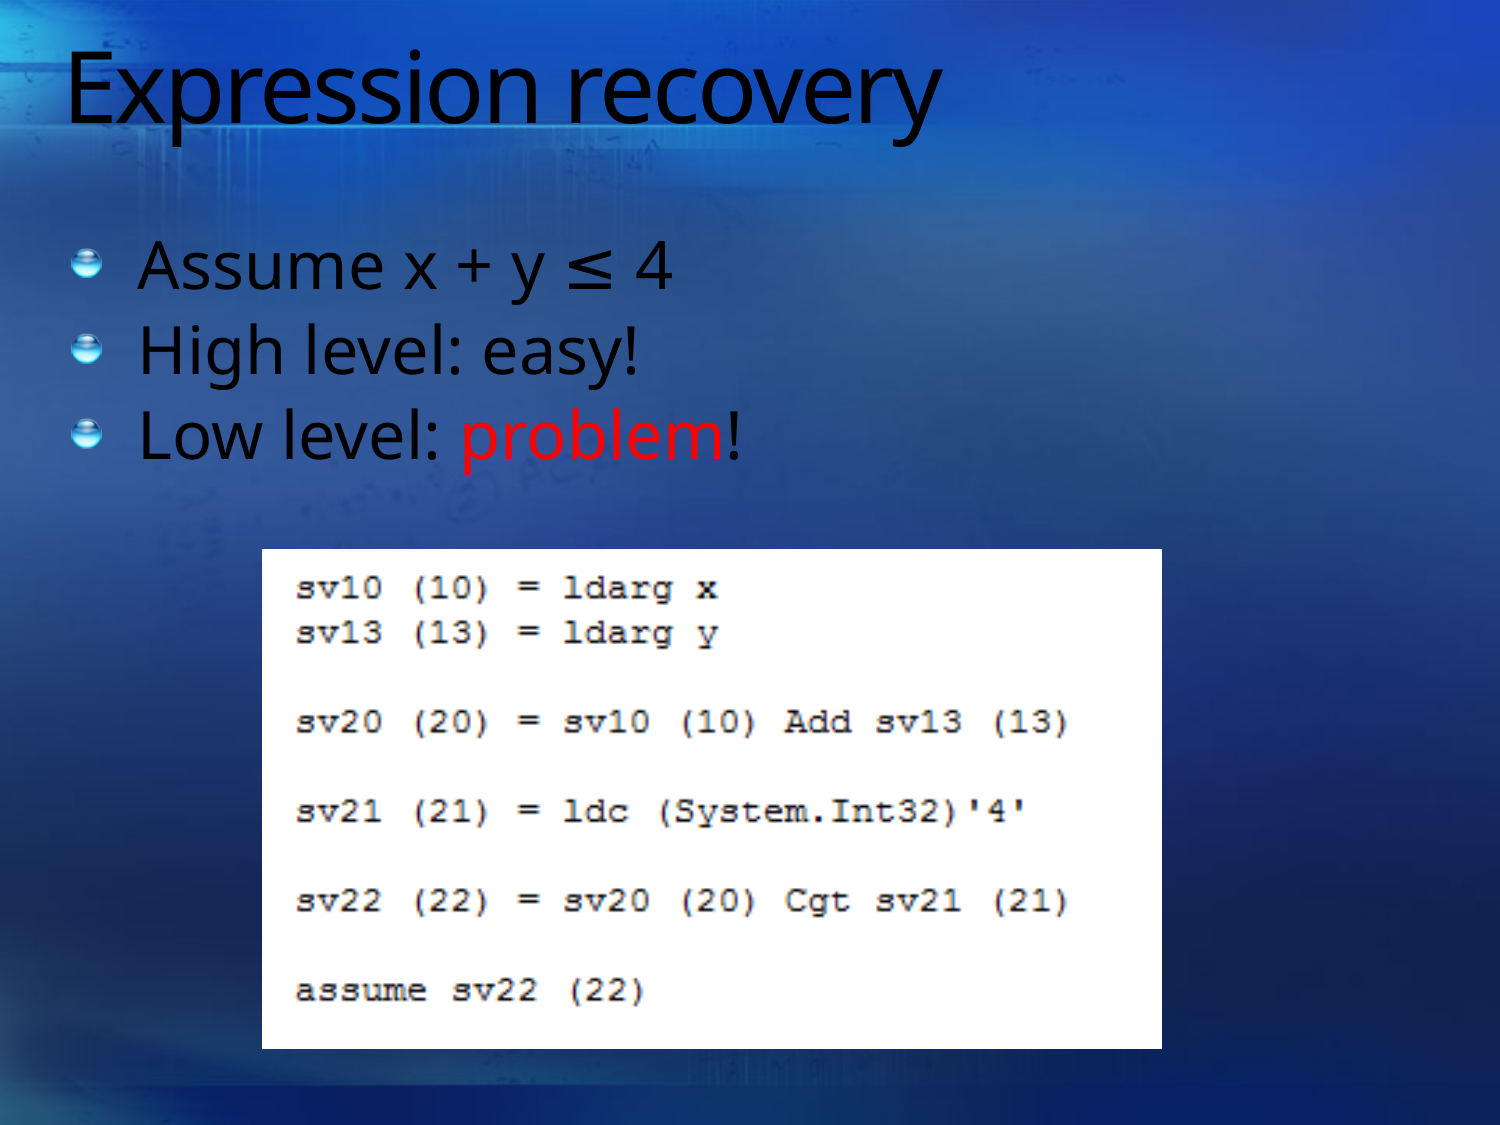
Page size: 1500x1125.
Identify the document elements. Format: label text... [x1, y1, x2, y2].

picture [0, 0, 1500, 1125]
list Assume x + y ≤ 4 High level: easy! Low level: problem! [62, 231, 1438, 749]
title Expression recovery [62, 37, 1438, 147]
